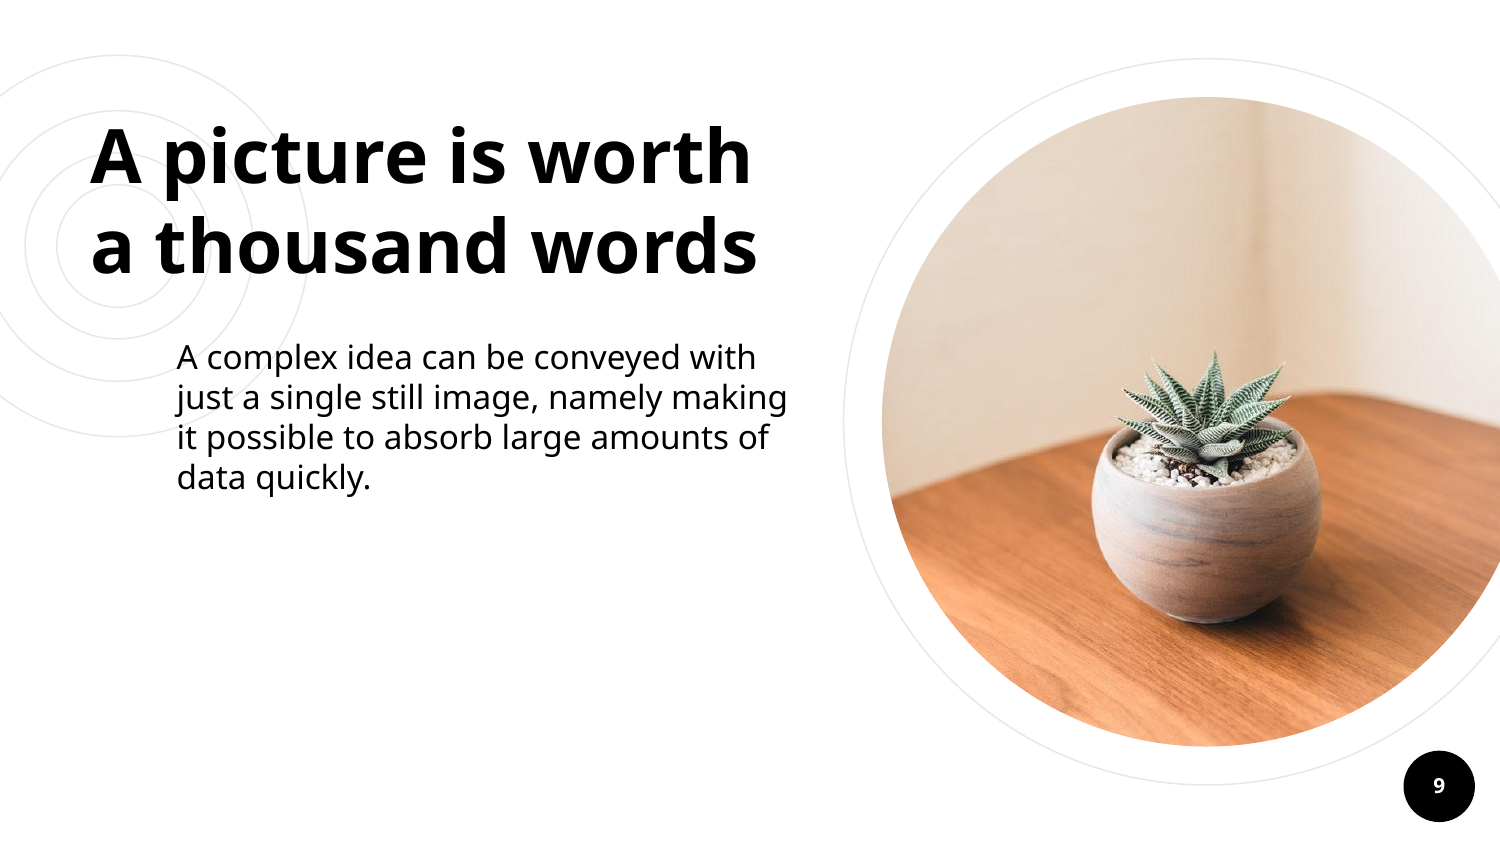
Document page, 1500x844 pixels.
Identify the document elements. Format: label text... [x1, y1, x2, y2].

list A complex idea can be conveyed with just a single still image, namely making it possible to absorb large amounts of data quickly. [161, 321, 814, 751]
picture [881, 96, 1500, 747]
slide_number 9 [1403, 755, 1475, 823]
title A picture is worth a thousand words [75, 191, 814, 304]
